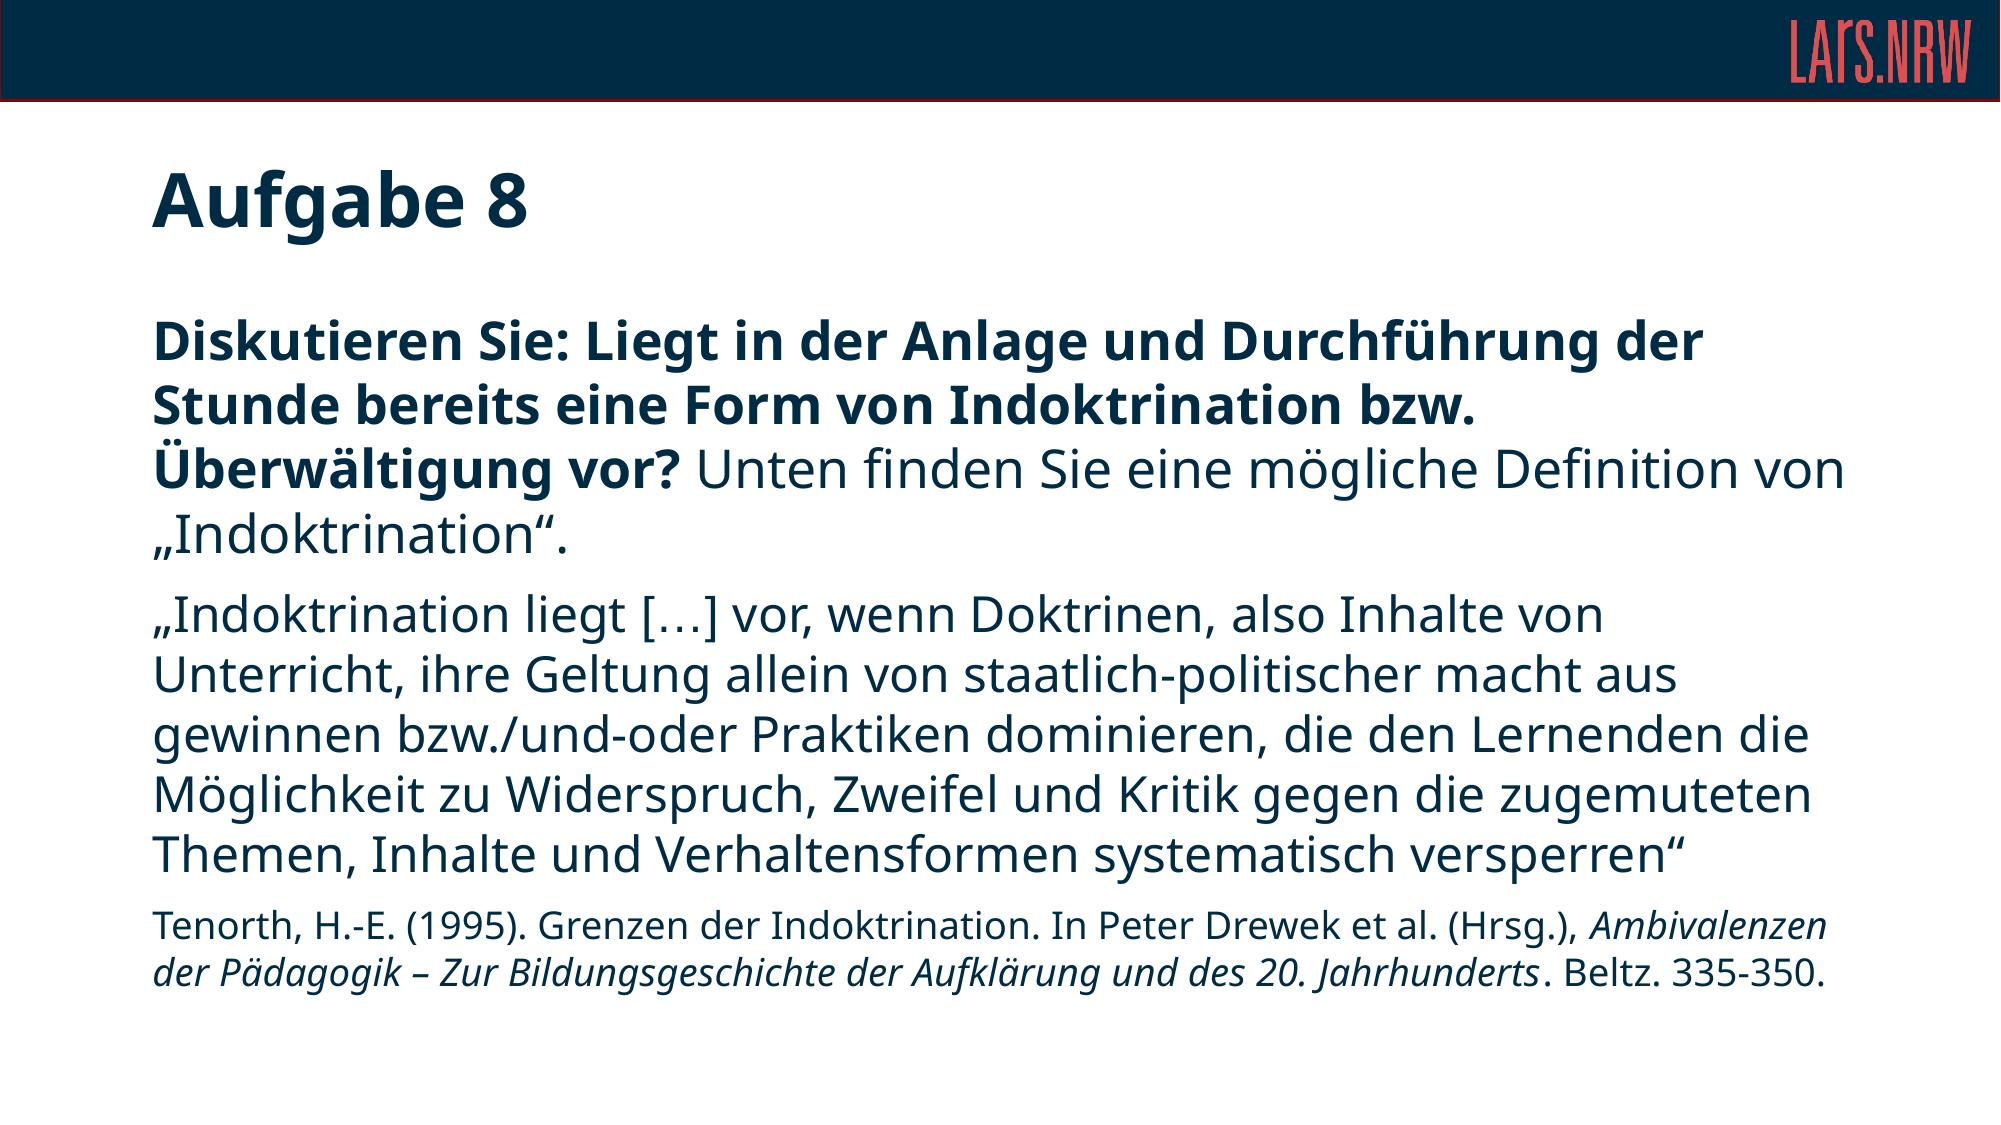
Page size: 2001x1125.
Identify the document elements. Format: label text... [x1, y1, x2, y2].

picture [1773, 6, 1977, 99]
title Aufgabe 8 [137, 128, 1863, 278]
list Diskutieren Sie: Liegt in der Anlage und Durchführung der Stunde bereits eine Form von Indoktrination bzw. Überwältigung vor? Unten finden Sie eine mögliche Definition von „Indoktrination“. „Indoktrination liegt […] vor, wenn Doktrinen, also Inhalte von Unterricht, ihre Geltung allein von staatlich-politischer macht aus gewinnen bzw./und-oder Praktiken dominieren, die den Lernenden die Möglichkeit zu Widerspruch, Zweifel und Kritik gegen die zugemuteten Themen, Inhalte und Verhaltensformen systematisch versperren“ Tenorth, H.-E. (1995). Grenzen der Indoktrination. In Peter Drewek et al. (Hrsg.), Ambivalenzen der Pädagogik – Zur Bildungsgeschichte der Aufklärung und des 20. Jahrhunderts. Beltz. 335-350. [137, 299, 1863, 1014]
